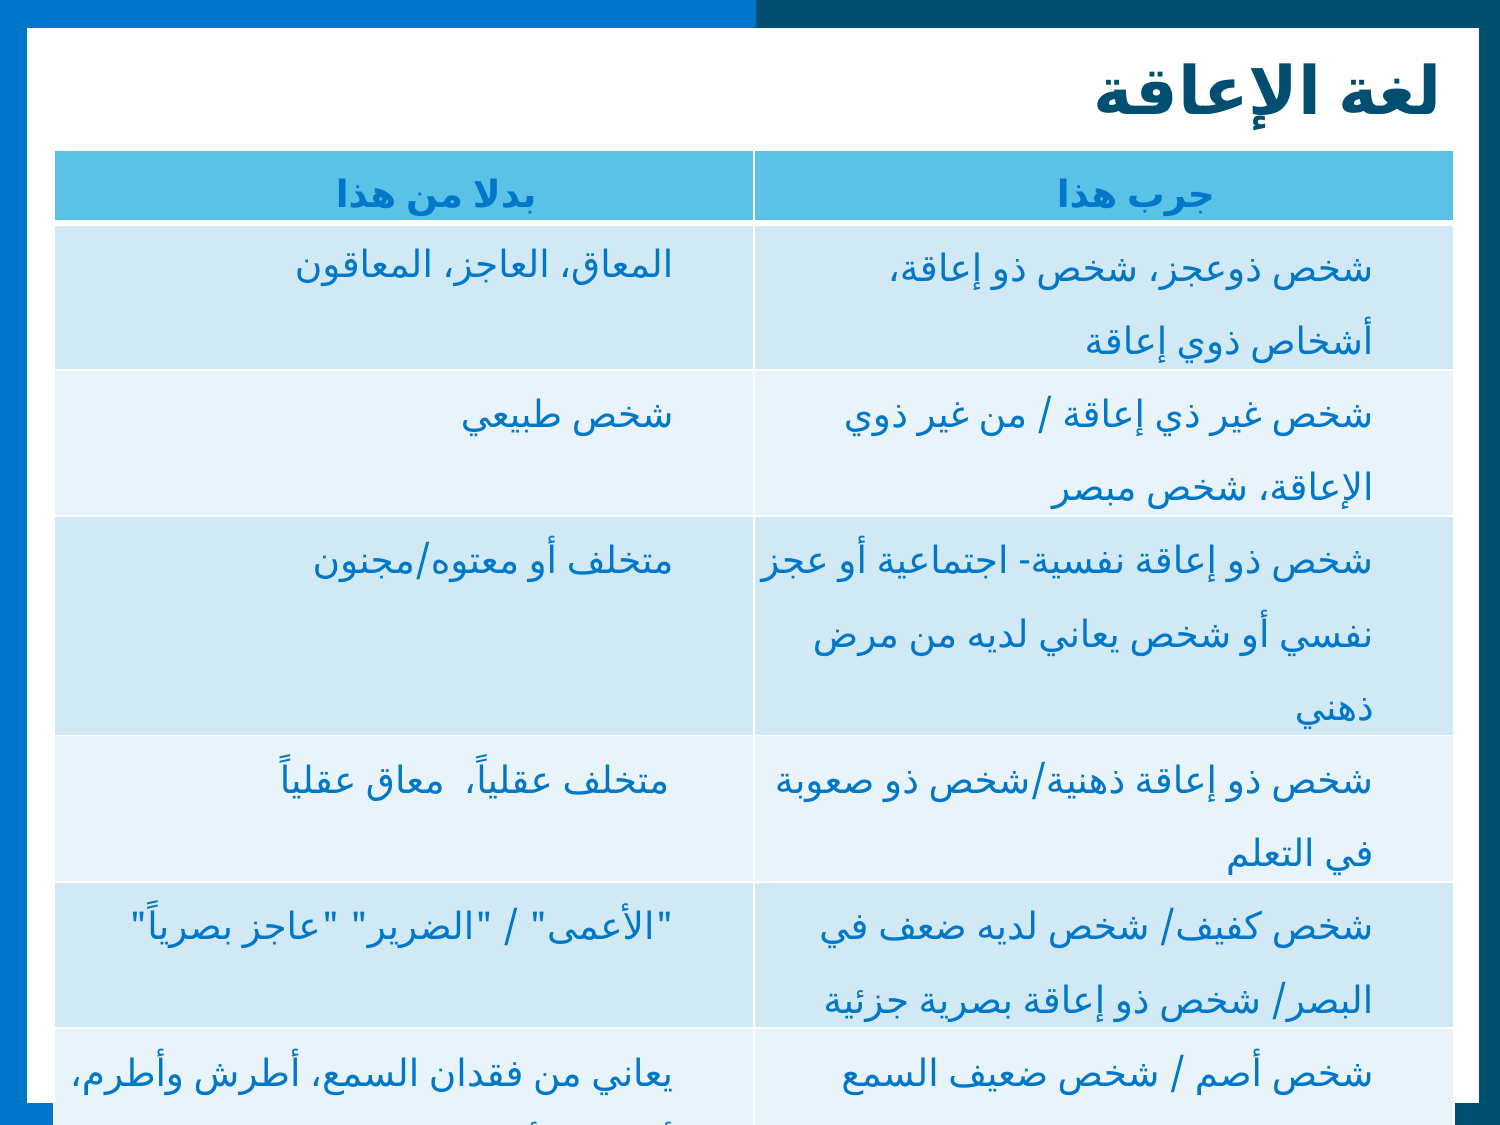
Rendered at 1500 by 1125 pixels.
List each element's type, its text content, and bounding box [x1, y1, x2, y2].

table_header جرب هذا [755, 151, 1453, 220]
table_cell شخص كفيف/ شخص لديه ضعف في البصر/ شخص ذو إعاقة بصرية جزئية [755, 883, 1453, 1027]
table_header بدلا من هذا [55, 151, 753, 220]
table_cell شخص طبيعي [55, 371, 753, 515]
title لغة الإعاقة [113, 24, 1454, 149]
table_cell شخص ذوعجز، شخص ذو إعاقة، أشخاص ذوي إعاقة [755, 226, 1453, 369]
table_cell متخلف أو معتوه/مجنون [55, 517, 753, 735]
table_cell المعاق، العاجز، المعاقون [55, 226, 753, 369]
table_cell شخص أصم / شخص ضعيف السمع [755, 1029, 1453, 1125]
table_cell شخص ذو إعاقة ذهنية/شخص ذو صعوبة في التعلم [755, 736, 1453, 881]
table_cell يعاني من فقدان السمع، أطرش وأطرم، أطرش وأخرس [55, 1029, 753, 1125]
table_cell متخلف عقلياً، معاق عقلياً [55, 736, 753, 881]
table_cell "الأعمى" / "الضرير" "عاجز بصرياً" [55, 883, 753, 1027]
table_cell شخص ذو إعاقة نفسية- اجتماعية أو عجز نفسي أو شخص يعاني لديه من مرض ذهني [755, 517, 1453, 735]
table_cell شخص غير ذي إعاقة / من غير ذوي الإعاقة، شخص مبصر [755, 371, 1453, 515]
